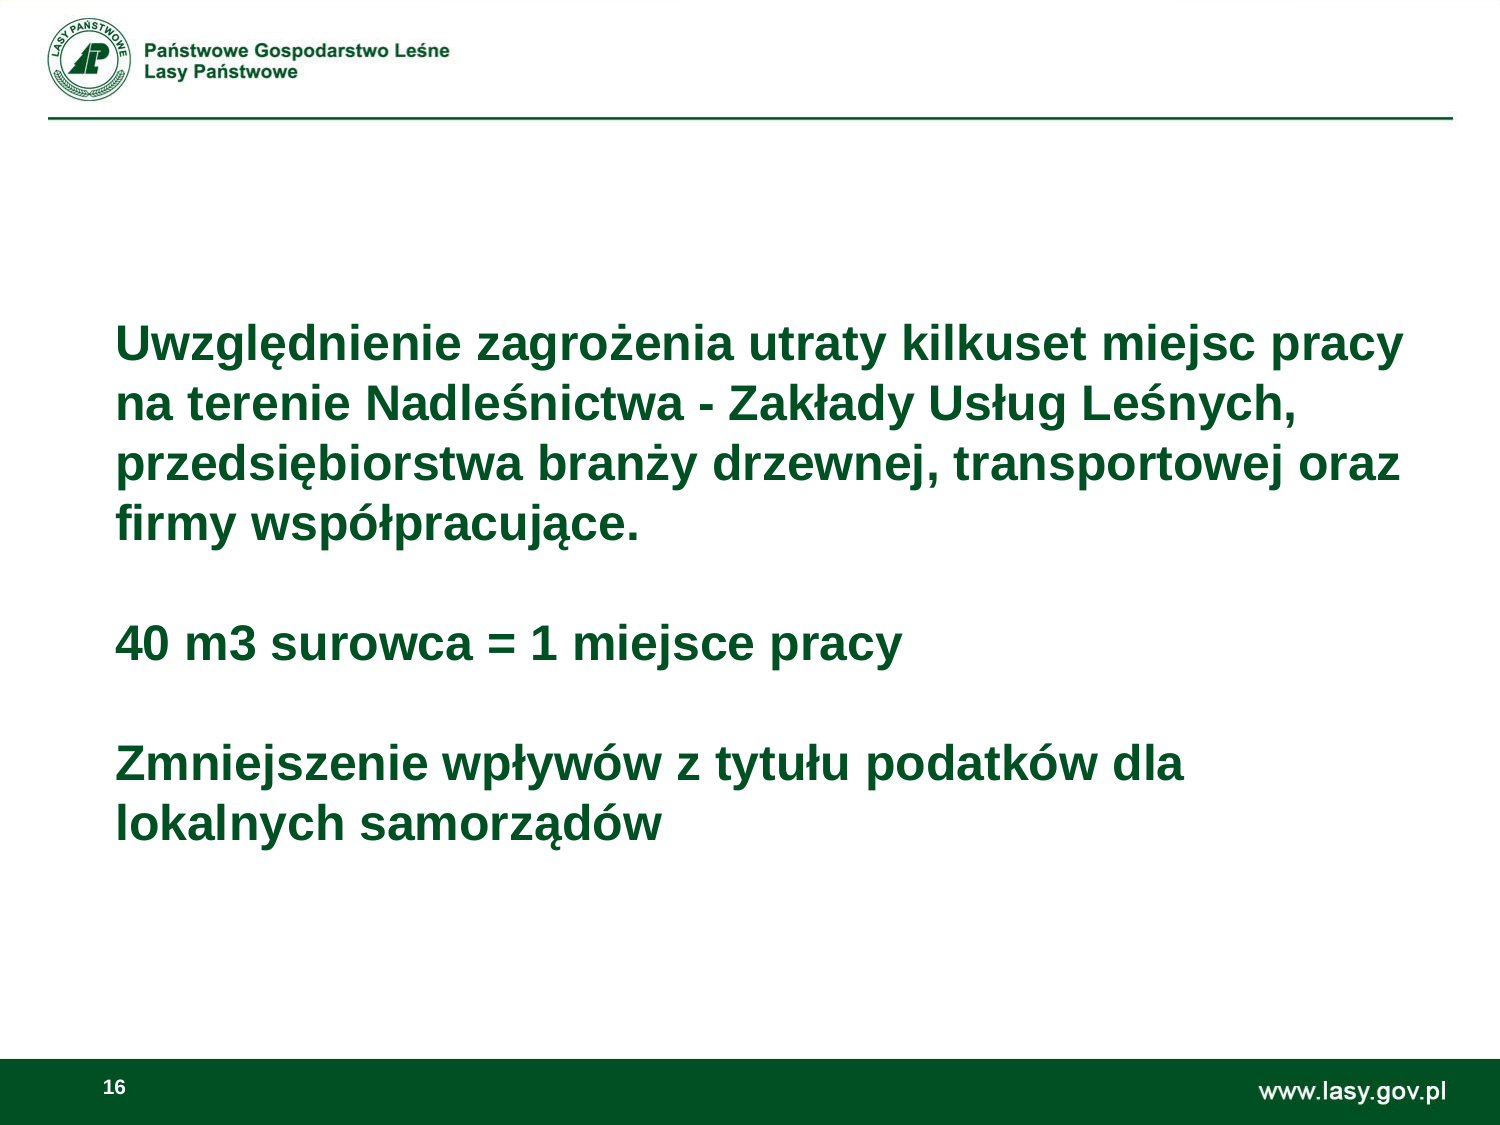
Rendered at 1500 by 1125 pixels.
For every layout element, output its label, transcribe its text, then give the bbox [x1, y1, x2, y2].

picture [0, 0, 1500, 1125]
title Uwzględnienie zagrożenia utraty kilkuset miejsc pracy na terenie Nadleśnictwa - Zakłady Usług Leśnych, przedsiębiorstwa branży drzewnej, transportowej oraz firmy współpracujące. 40 m3 surowca = 1 miejsce pracy Zmniejszenie wpływów z tytułu podatków dla lokalnych samorządów [100, 148, 1425, 1012]
